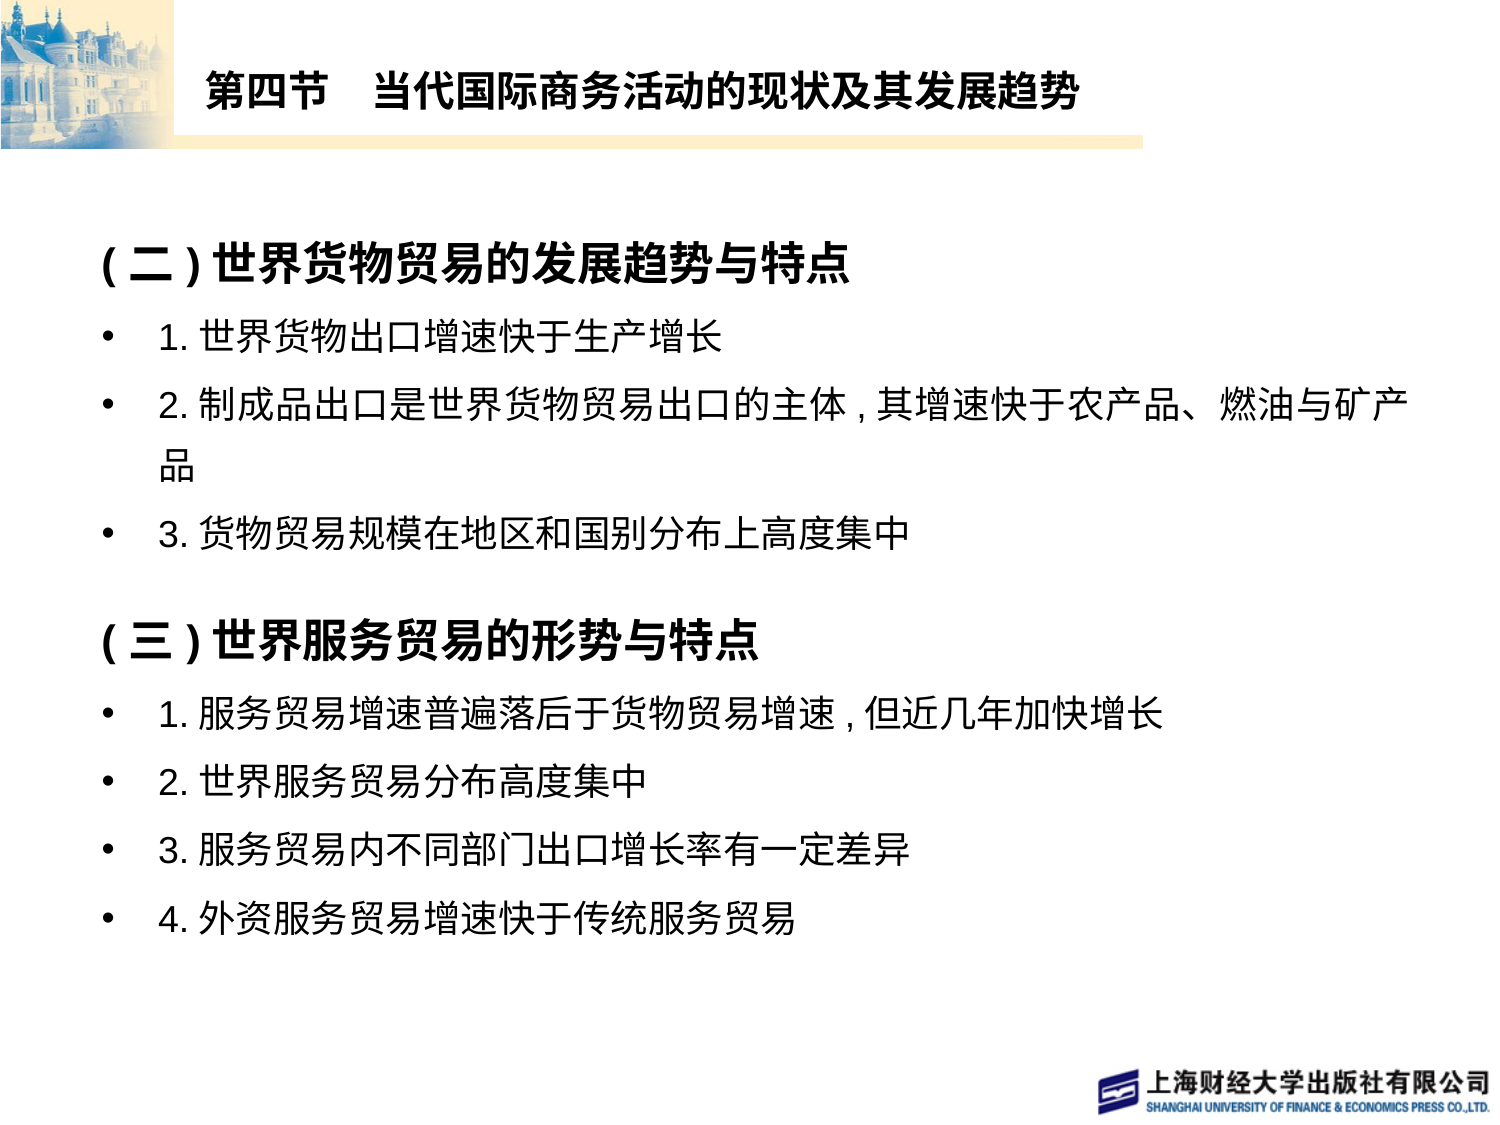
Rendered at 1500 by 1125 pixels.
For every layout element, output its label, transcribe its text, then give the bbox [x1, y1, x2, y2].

picture [1097, 1065, 1494, 1120]
title 第四节 当代国际商务活动的现状及其发展趋势 [189, 36, 1262, 143]
list (二)世界货物贸易的发展趋势与特点 1.世界货物出口增速快于生产增长 2.制成品出口是世界货物贸易出口的主体,其增速快于农产品、燃油与矿产品 3.货物贸易规模在地区和国别分布上高度集中 (三)世界服务贸易的形势与特点 1.服务贸易增速普遍落后于货物贸易增速,但近几年加快增长 2.世界服务贸易分布高度集中 3.服务贸易内不同部门出口增长率有一定差异 4.外资服务贸易增速快于传统服务贸易 [86, 207, 1425, 1071]
picture [0, 0, 1143, 149]
